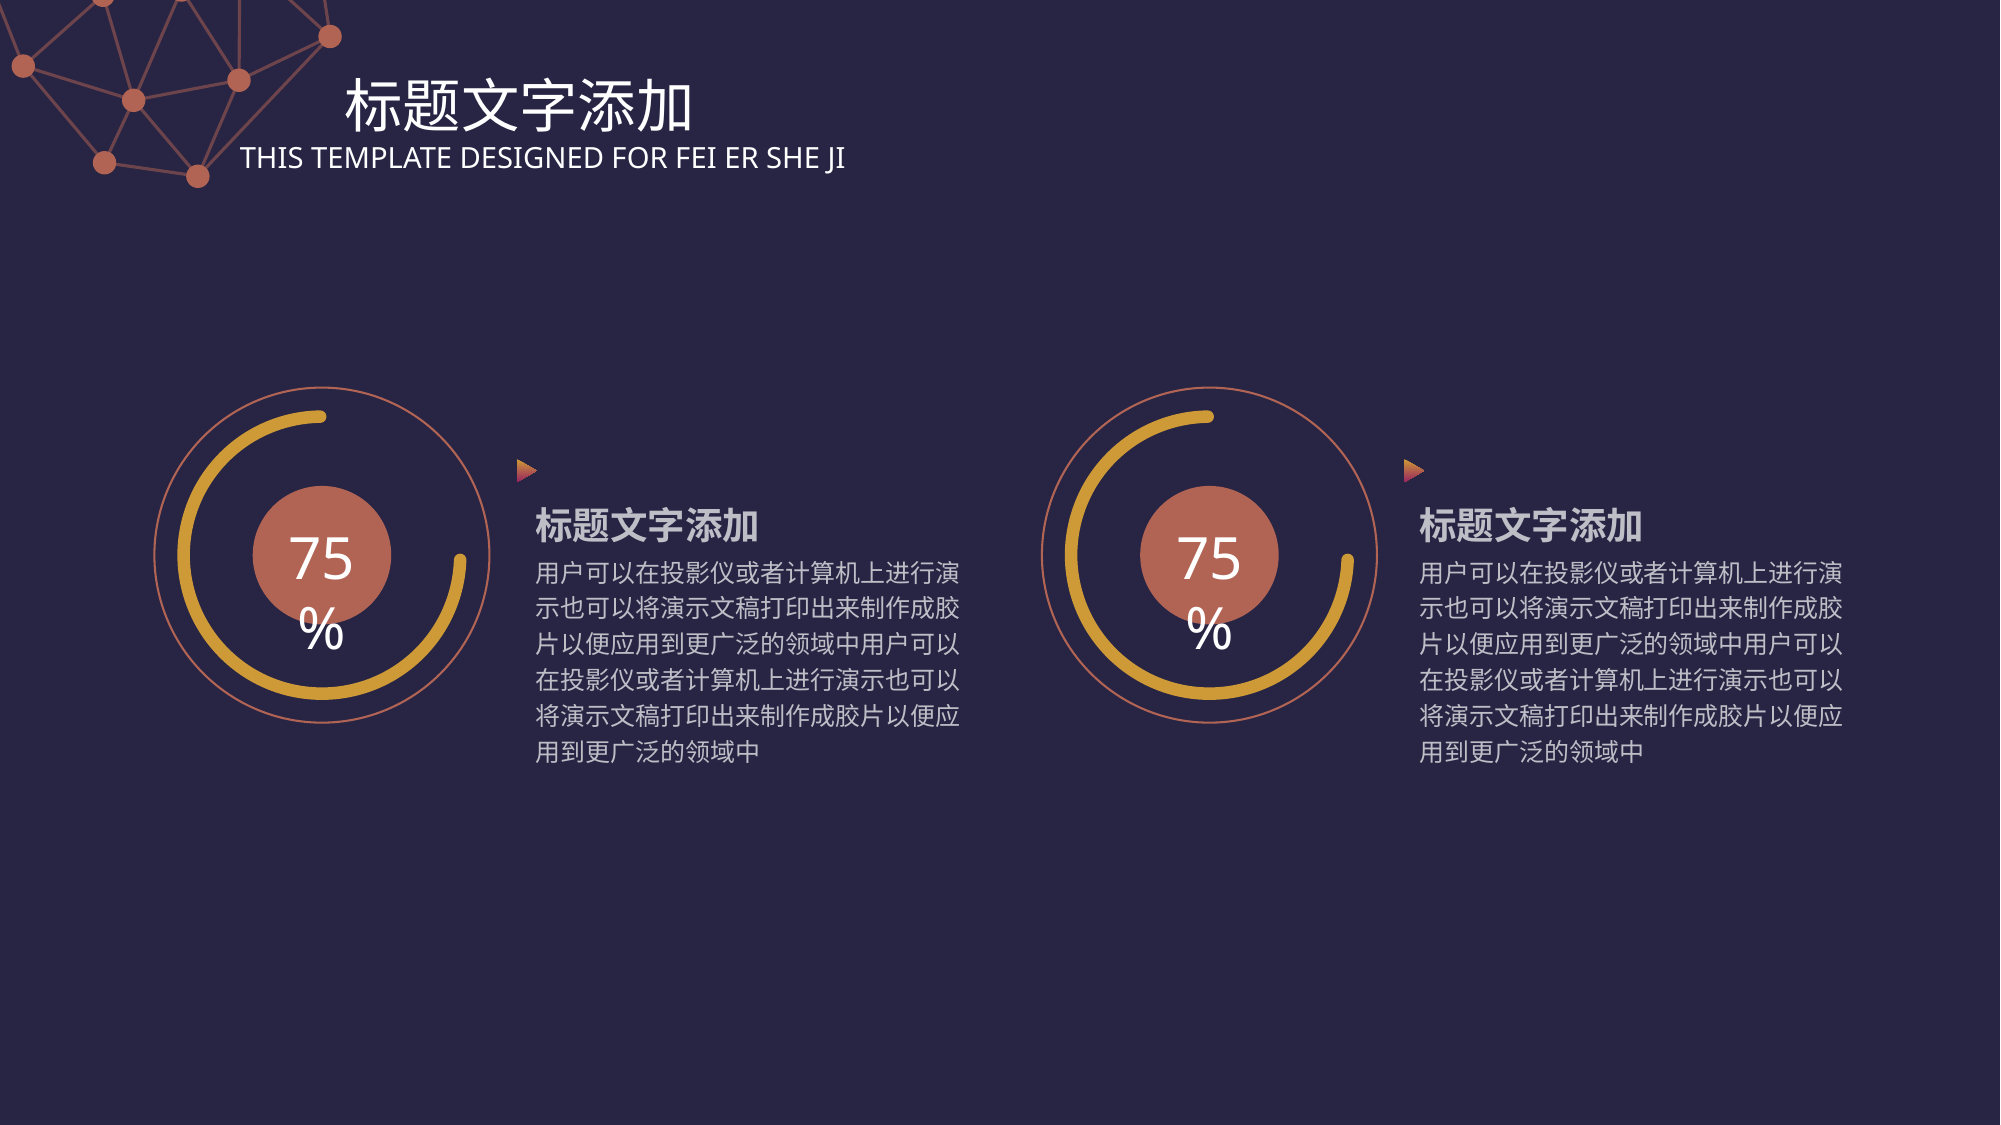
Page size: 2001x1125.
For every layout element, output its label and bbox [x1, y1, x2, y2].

text_box [1041, 387, 1425, 723]
text_box [327, 61, 759, 183]
text_box [154, 387, 537, 723]
text_box [1404, 485, 1873, 774]
text_box [520, 485, 989, 774]
text_box [0, 0, 339, 156]
